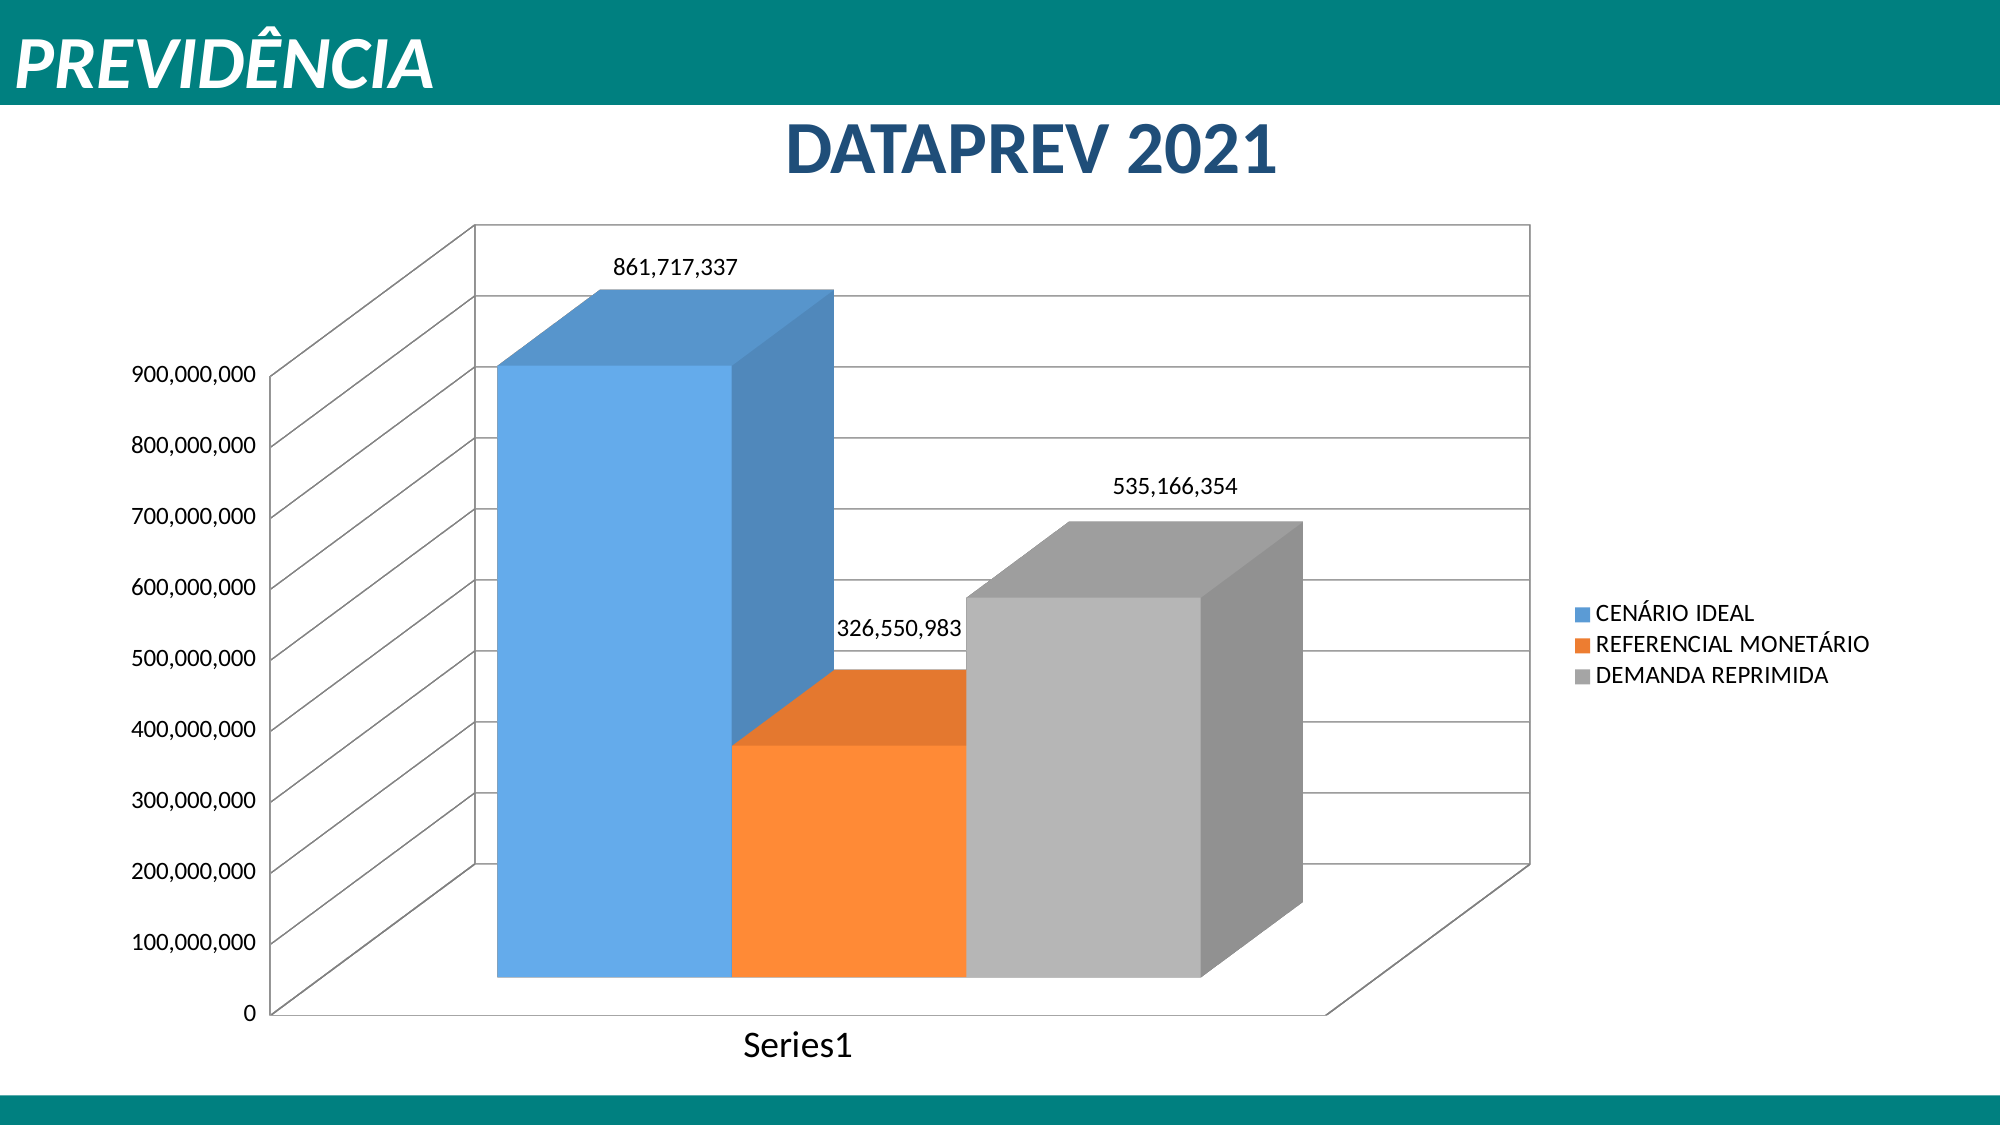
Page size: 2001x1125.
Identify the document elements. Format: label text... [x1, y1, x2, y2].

chart [95, 201, 1892, 1091]
text_box DATAPREV 2021 [172, 105, 1892, 187]
text_box [0, 1095, 2000, 1125]
text_box PREVIDÊNCIA [0, 0, 2000, 105]
